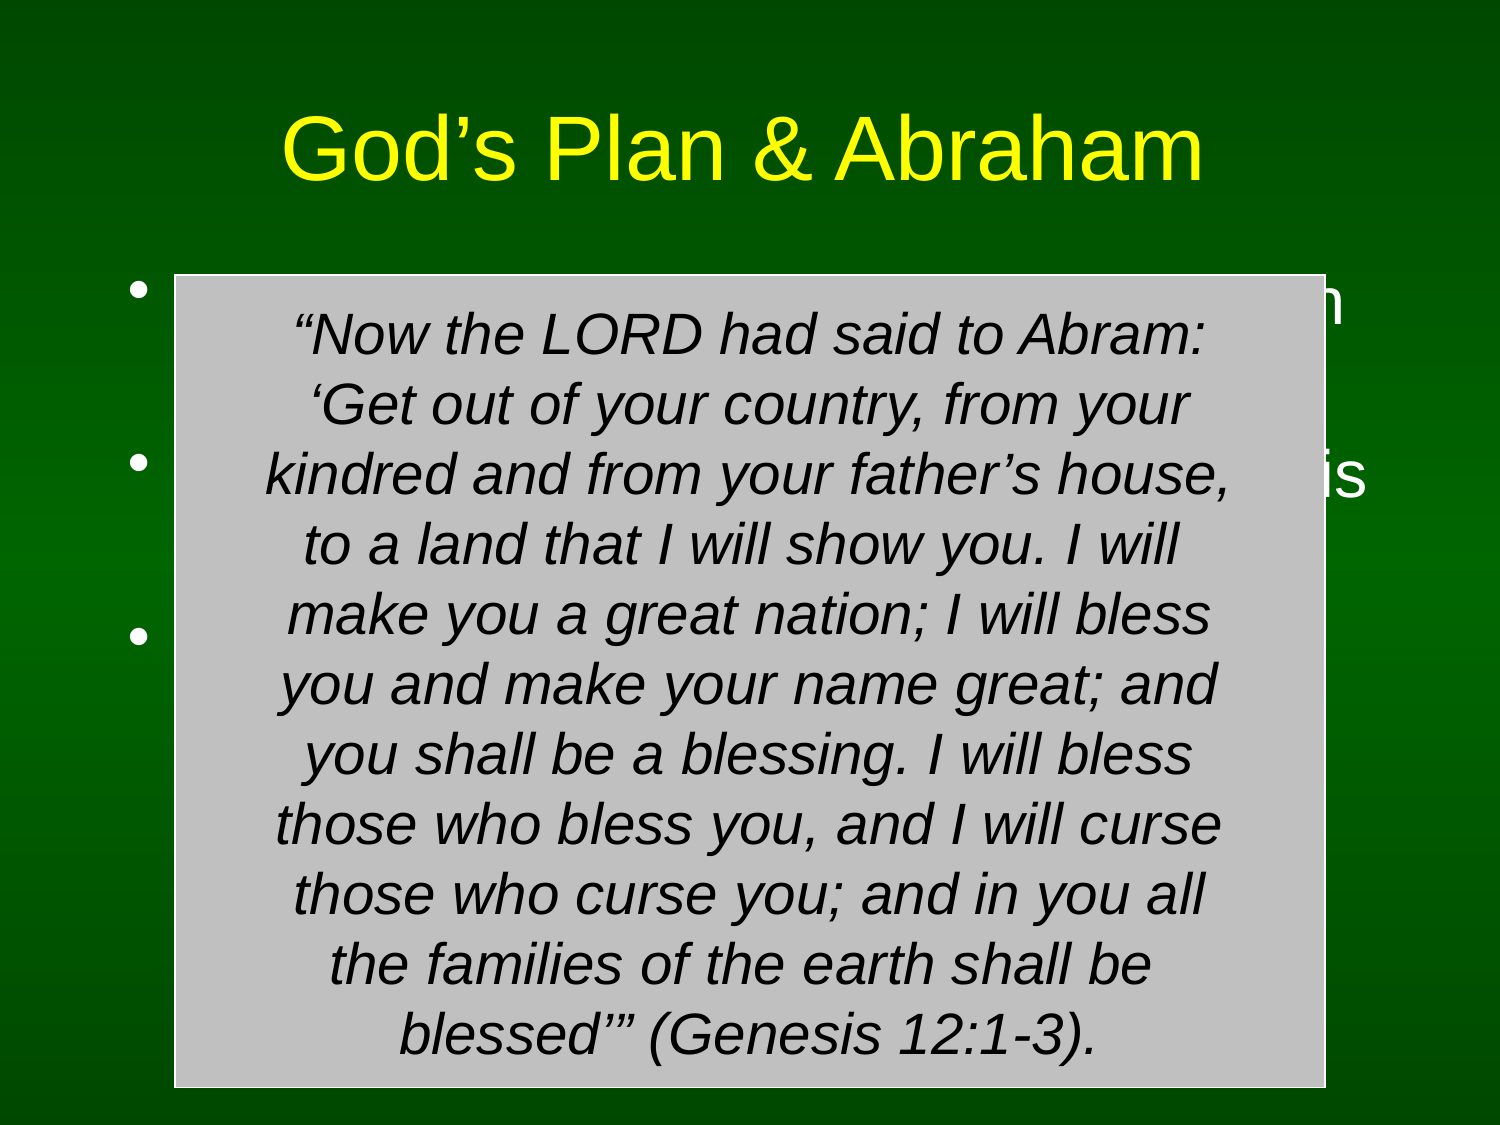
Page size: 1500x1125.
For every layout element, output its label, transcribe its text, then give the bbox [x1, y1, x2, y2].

title God’s Plan & Abraham [50, 50, 1438, 238]
list Abraham (Abram) was a righteous man (Genesis 18:19). God would use Abraham to carry out his plan to save mankind from sin. God made three promises to Abraham (Genesis 12:1-3). [112, 249, 1438, 788]
text_box “Now the LORD had said to Abram: ‘Get out of your country, from your kindred and from your father’s house, to a land that I will show you. I will make you a great nation; I will bless you and make your name great; and you shall be a blessing. I will bless those who bless you, and I will curse those who curse you; and in you all the families of the earth shall be blessed’” (Genesis 12:1-3). [174, 274, 1325, 1088]
